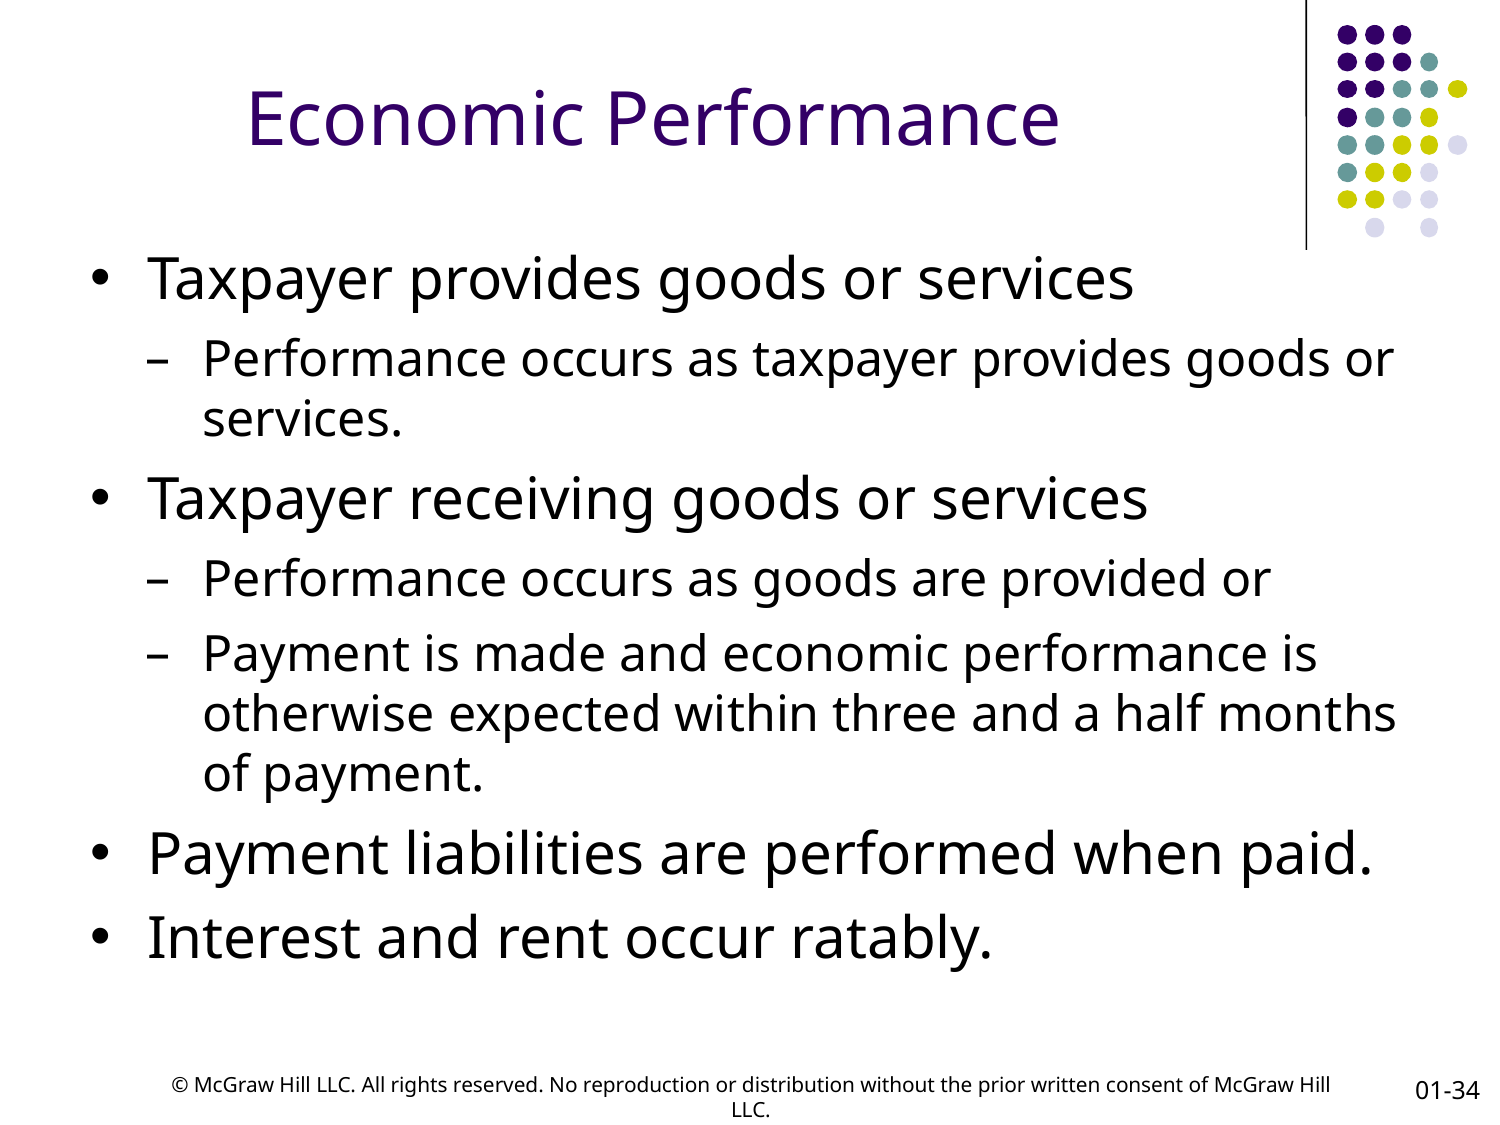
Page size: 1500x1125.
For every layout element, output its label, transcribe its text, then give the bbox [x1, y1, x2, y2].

title Economic Performance [32, 8, 1275, 234]
list Taxpayer provides goods or services Performance occurs as taxpayer provides goods or services. Taxpayer receiving goods or services Performance occurs as goods are provided or Payment is made and economic performance is otherwise expected within three and a half months of payment. Payment liabilities are performed when paid. Interest and rent occur ratably. [75, 233, 1425, 1037]
slide_number 01-34 [1345, 1061, 1496, 1122]
